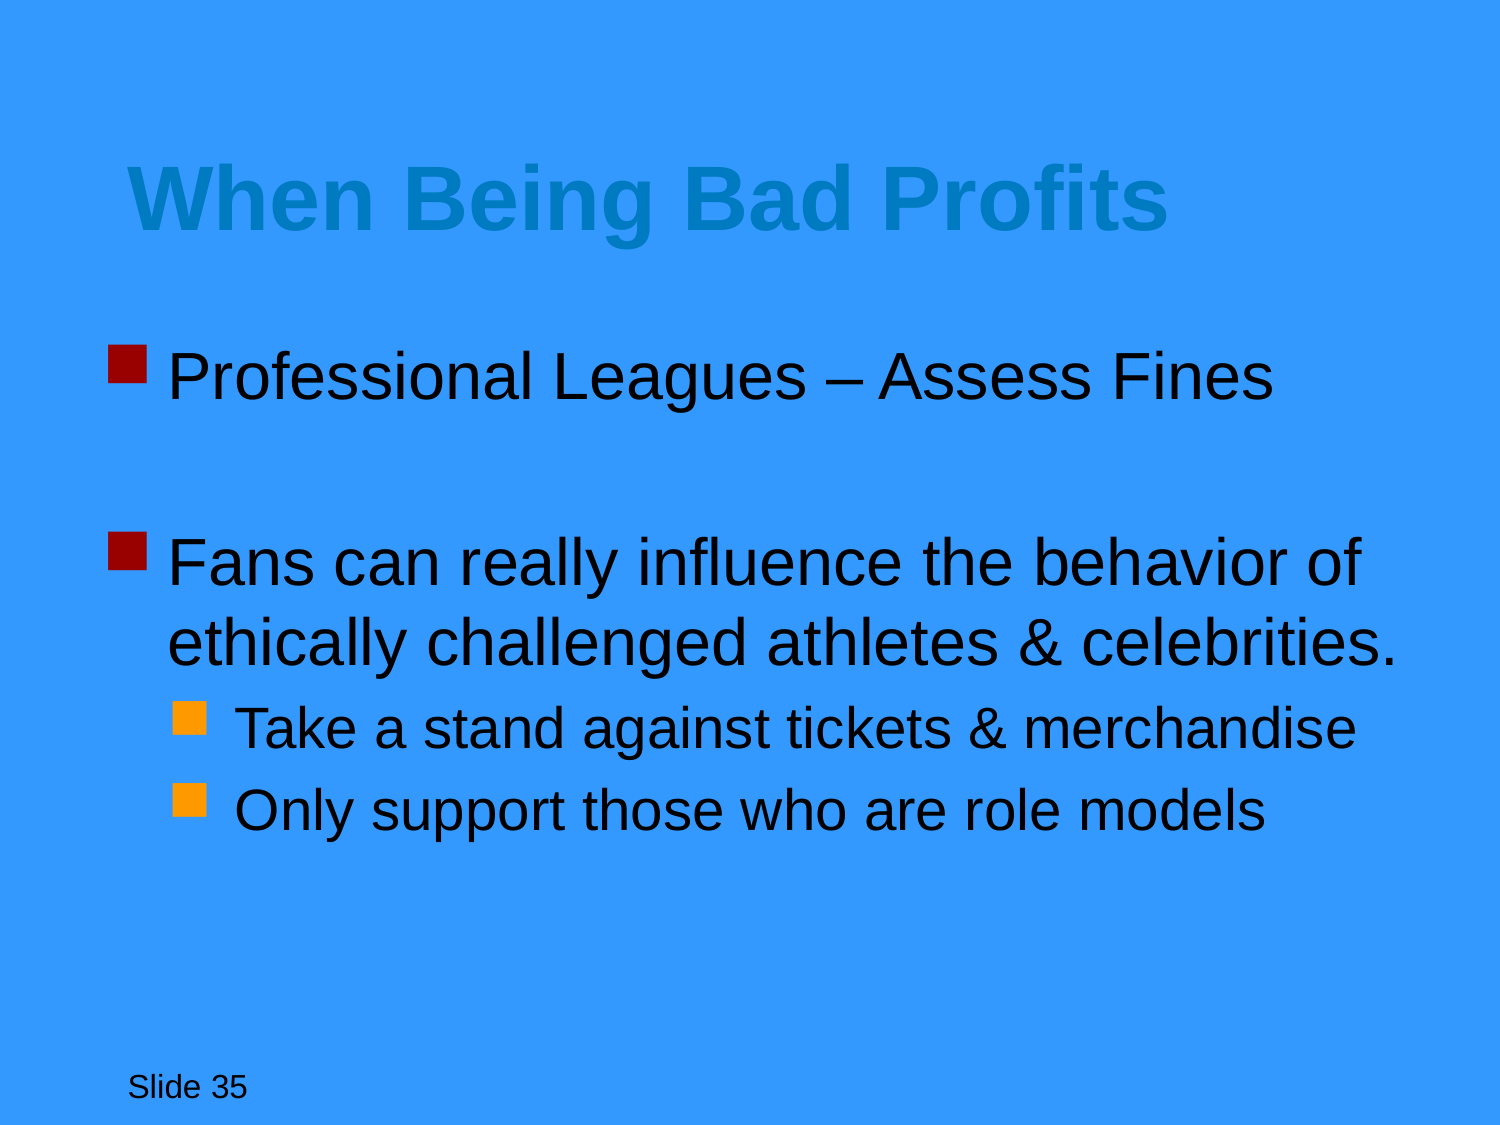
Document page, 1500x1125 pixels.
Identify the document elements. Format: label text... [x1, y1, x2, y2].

title When Being Bad Profits [112, 99, 1388, 288]
list Professional Leagues – Assess Fines Fans can really influence the behavior of ethically challenged athletes & celebrities. Take a stand against tickets & merchandise Only support those who are role models [87, 324, 1425, 975]
slide_number Slide 35 [112, 1037, 425, 1113]
